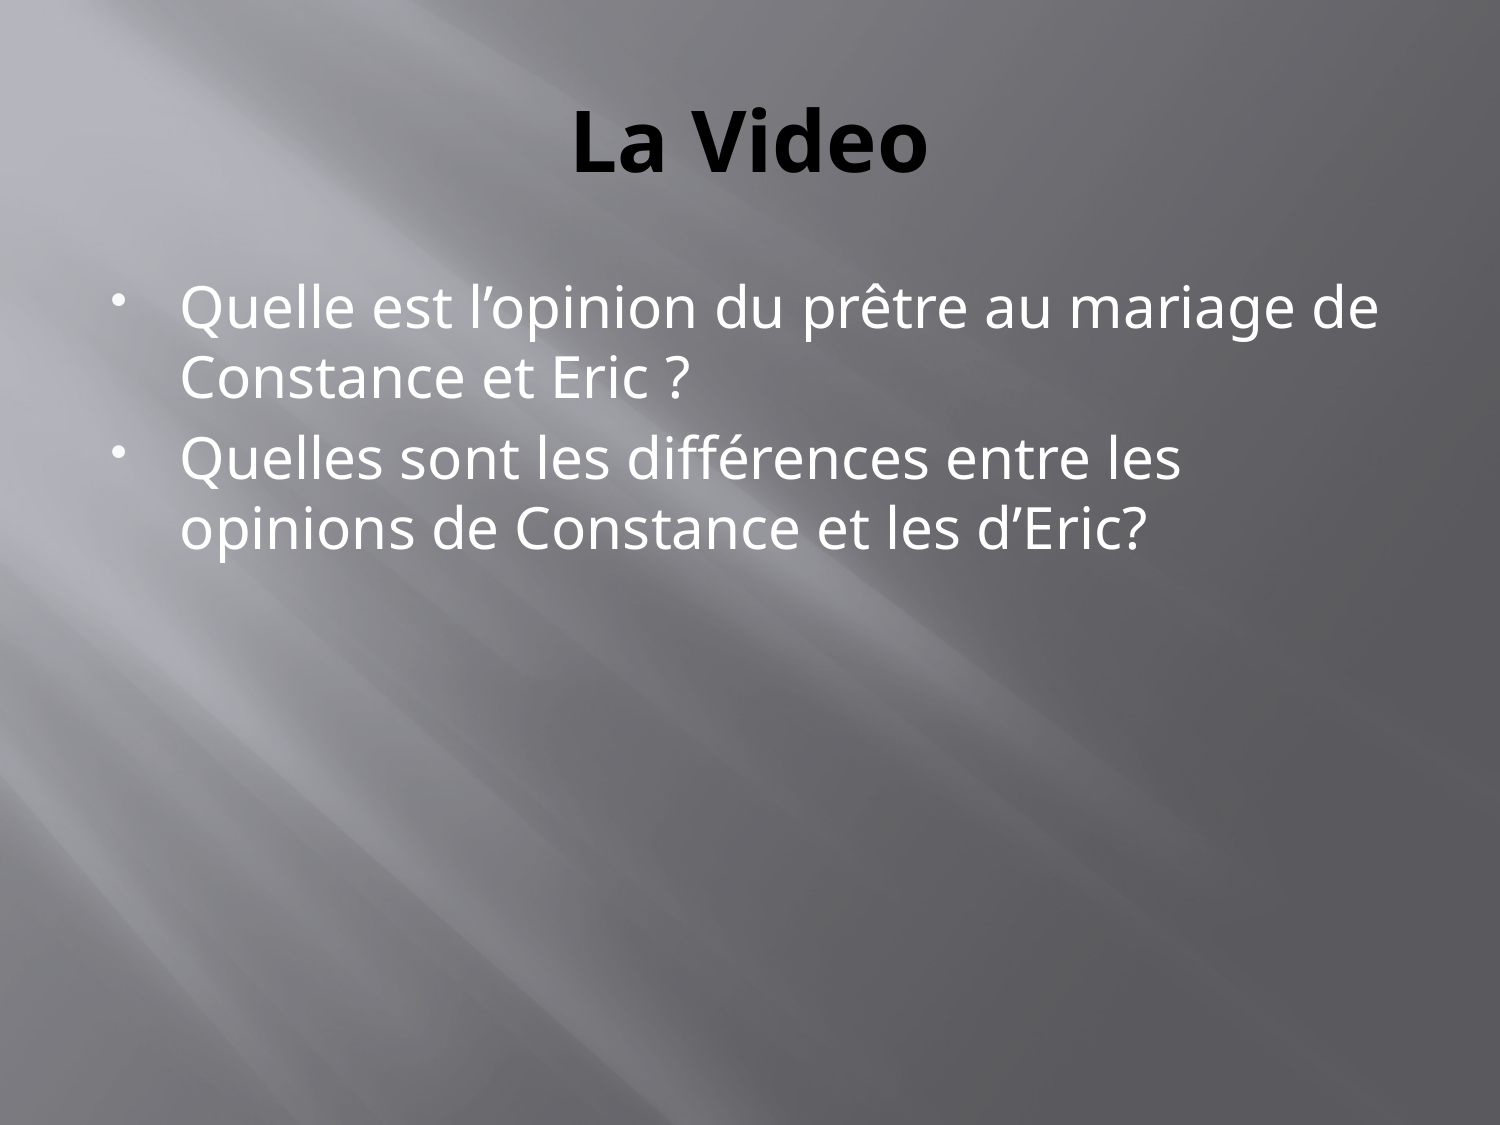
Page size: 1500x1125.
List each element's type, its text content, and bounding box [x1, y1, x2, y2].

list Quelle est l’opinion du prêtre au mariage de Constance et Eric ? Quelles sont les différences entre les opinions de Constance et les d’Eric? [75, 262, 1425, 1035]
title La Video [75, 45, 1425, 233]
